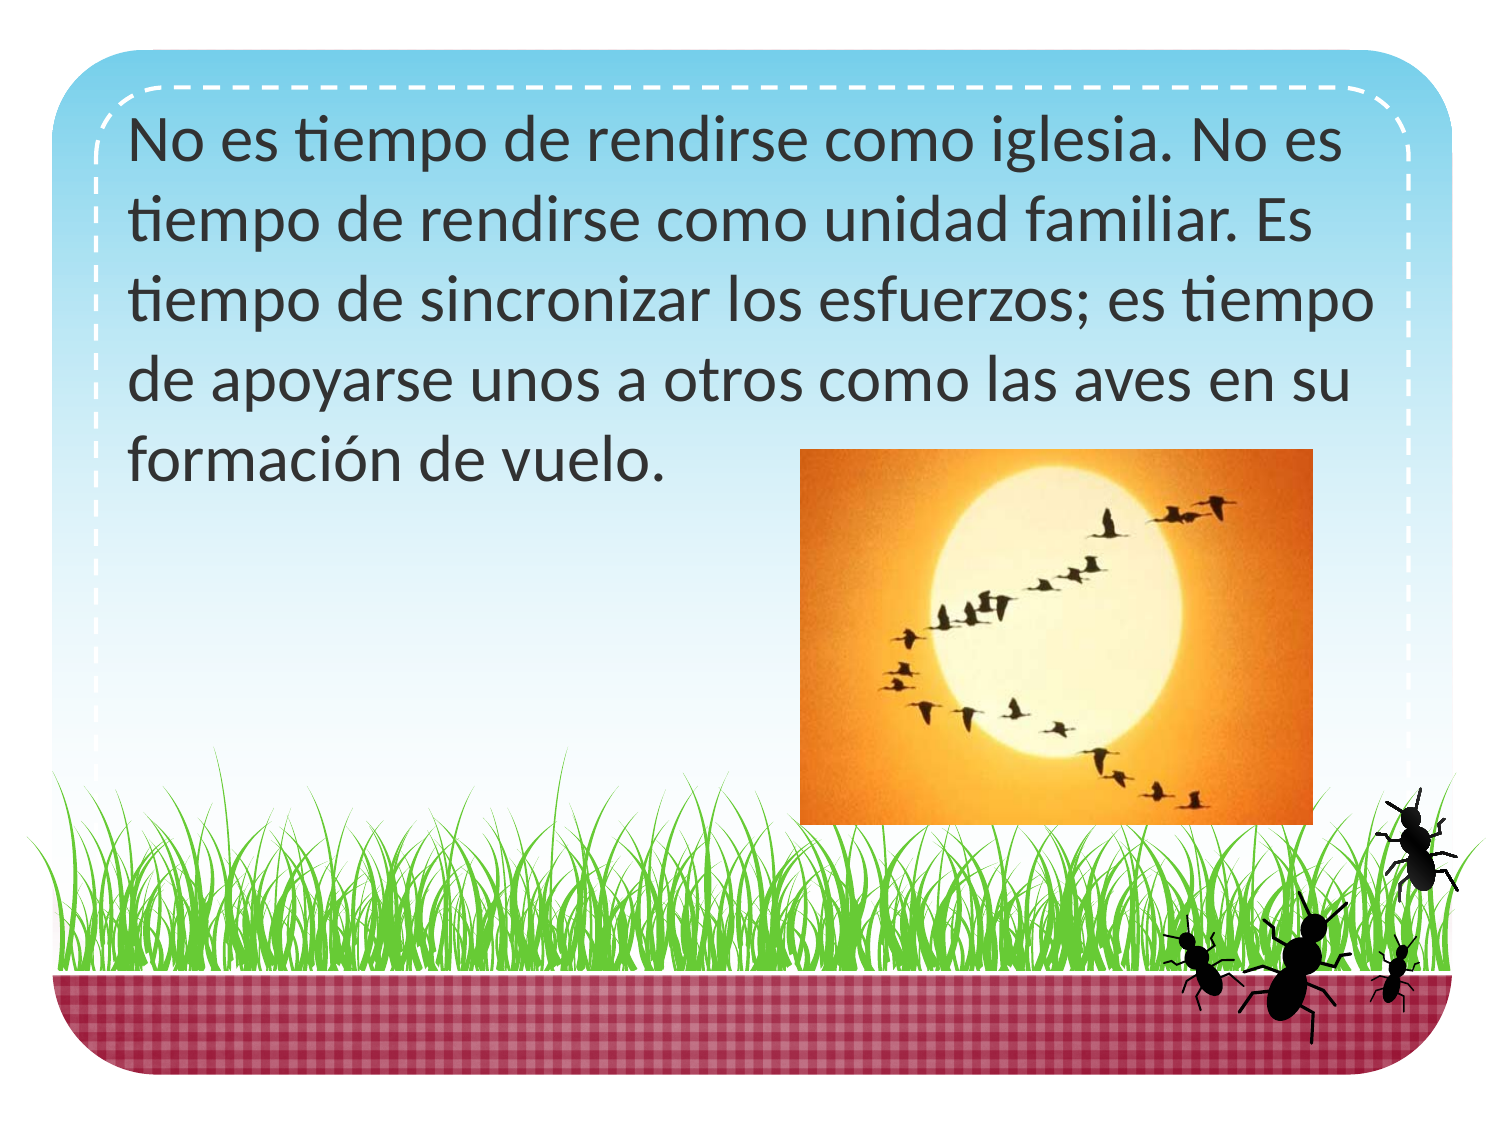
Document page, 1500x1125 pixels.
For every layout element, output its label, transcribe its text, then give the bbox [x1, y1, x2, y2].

list No es tiempo de rendirse como iglesia. No es tiempo de rendirse como unidad familiar. Es tiempo de sincronizar los esfuerzos; es tiempo de apoyarse unos a otros como las aves en su formación de vuelo. [112, 87, 1425, 1005]
picture [799, 449, 1313, 826]
